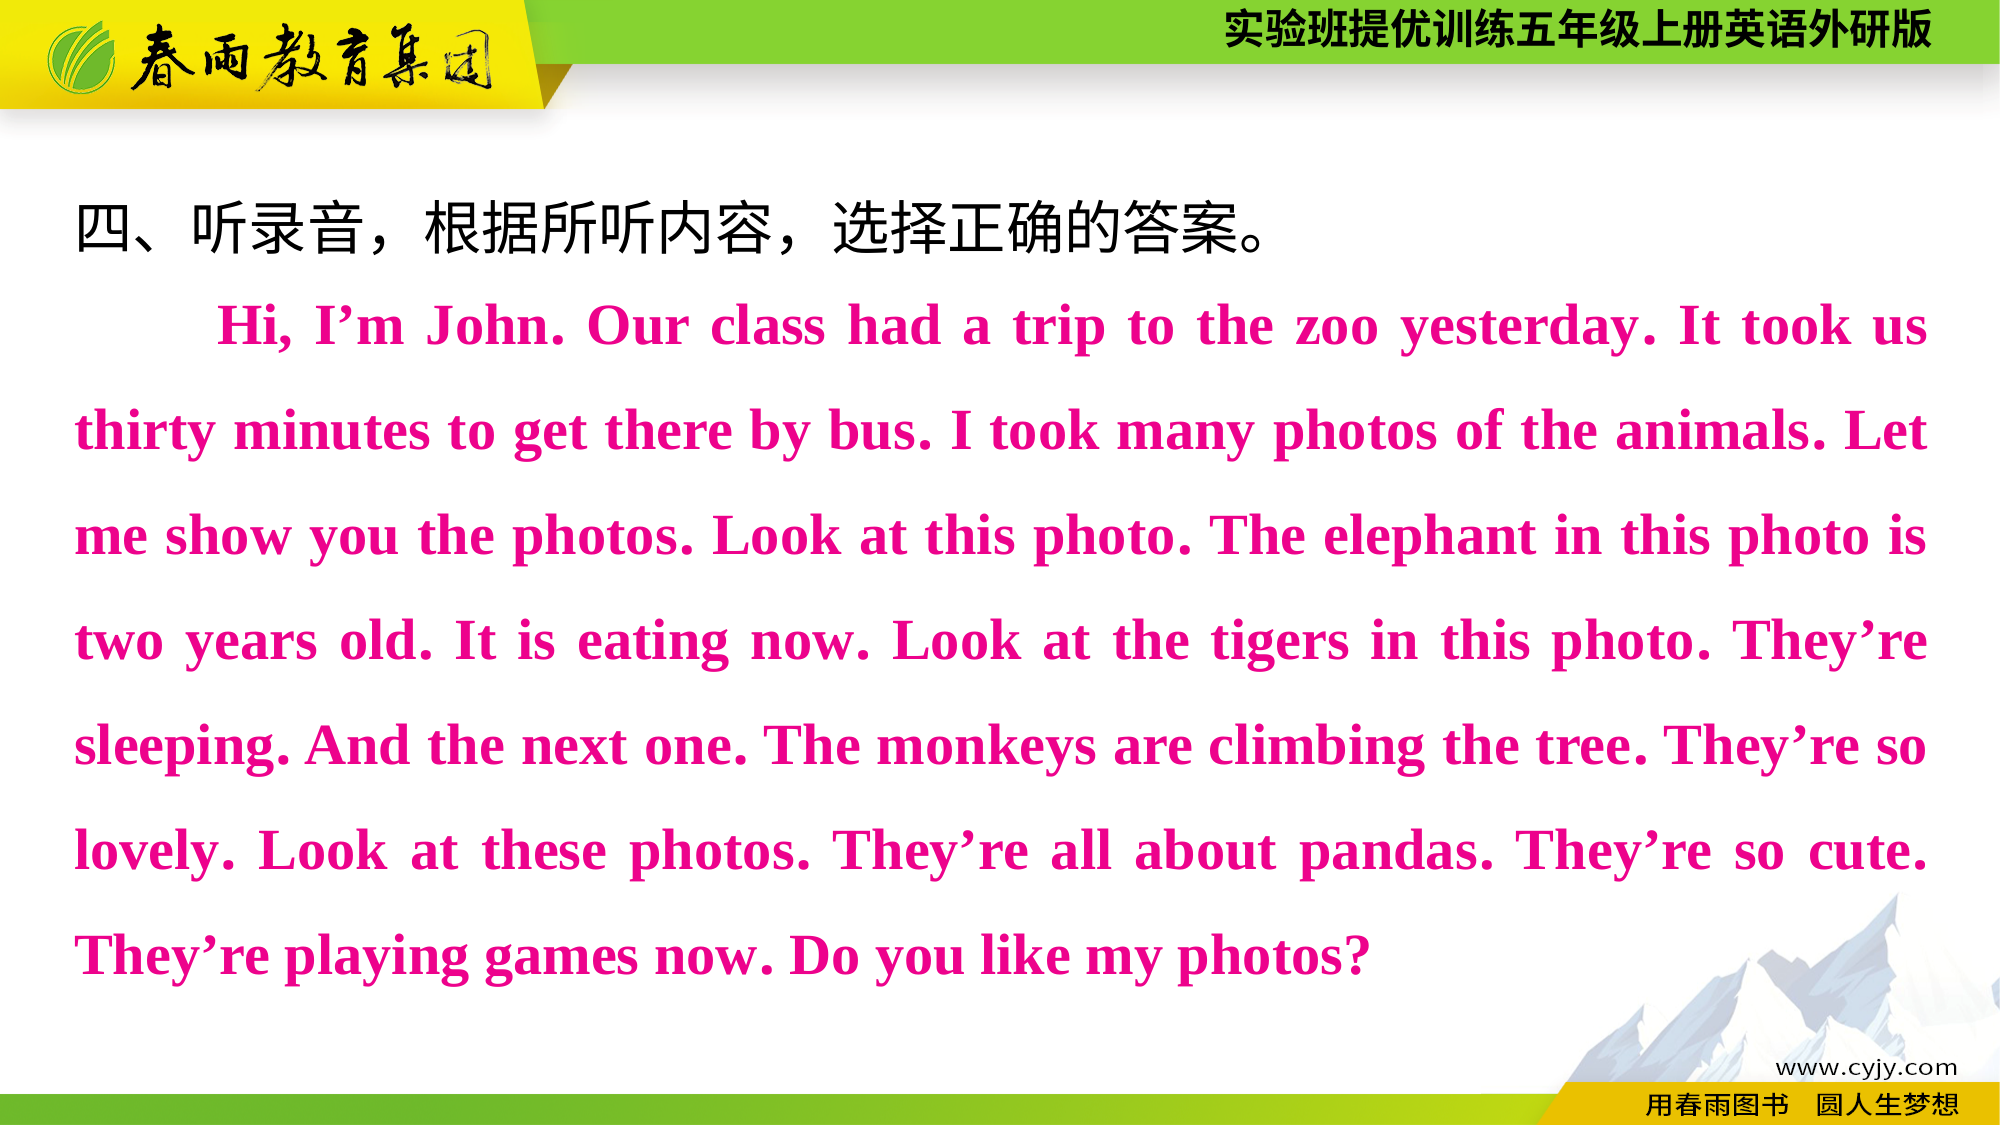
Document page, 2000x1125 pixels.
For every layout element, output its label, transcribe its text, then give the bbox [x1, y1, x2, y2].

text_box Hi, I’m John. Our class had a trip to the zoo yesterday. It took us thirty minutes to get there by bus. I took many photos of the animals. Let me show you the photos. Look at this photo. The elephant in this photo is two years old. It is eating now. Look at the tigers in this photo. They’re sleeping. And the next one. The monkeys are climbing the tree. They’re so lovely. Look at these photos. They’re all about pandas. They’re so cute. They’re playing games now. Do you like my photos? [59, 243, 1944, 994]
picture [0, 0, 2000, 1125]
list 四、听录音，根据所听内容，选择正确的答案。 [59, 149, 1944, 243]
